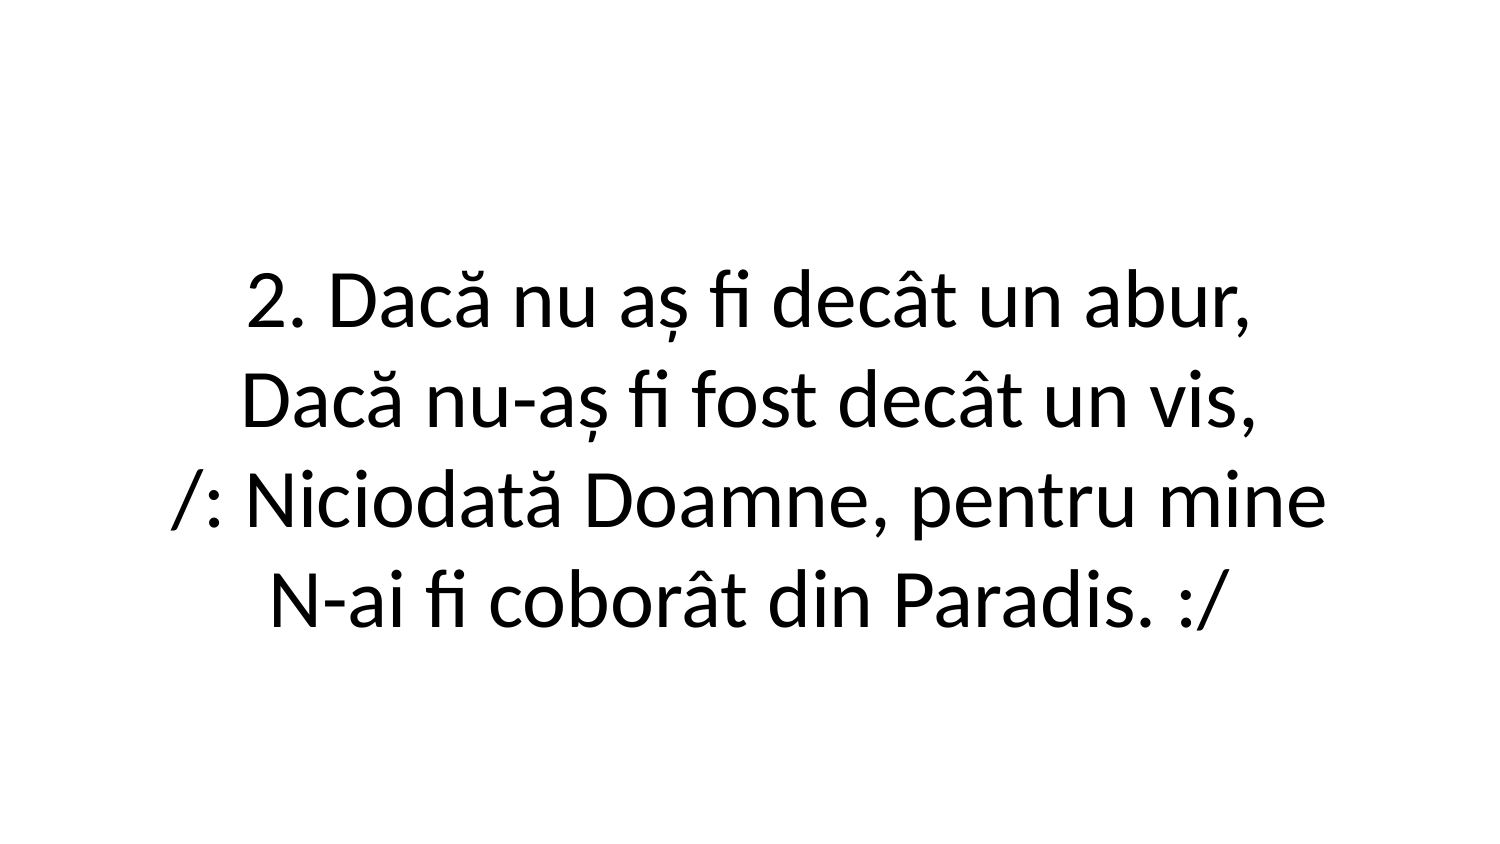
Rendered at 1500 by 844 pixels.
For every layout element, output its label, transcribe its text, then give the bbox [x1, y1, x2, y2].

text_box 2. Dacă nu aș fi decât un abur, Dacă nu-aș fi fost decât un vis, /: Niciodată Doamne, pentru mine N-ai fi coborât din Paradis. :/ [156, 192, 1344, 652]
